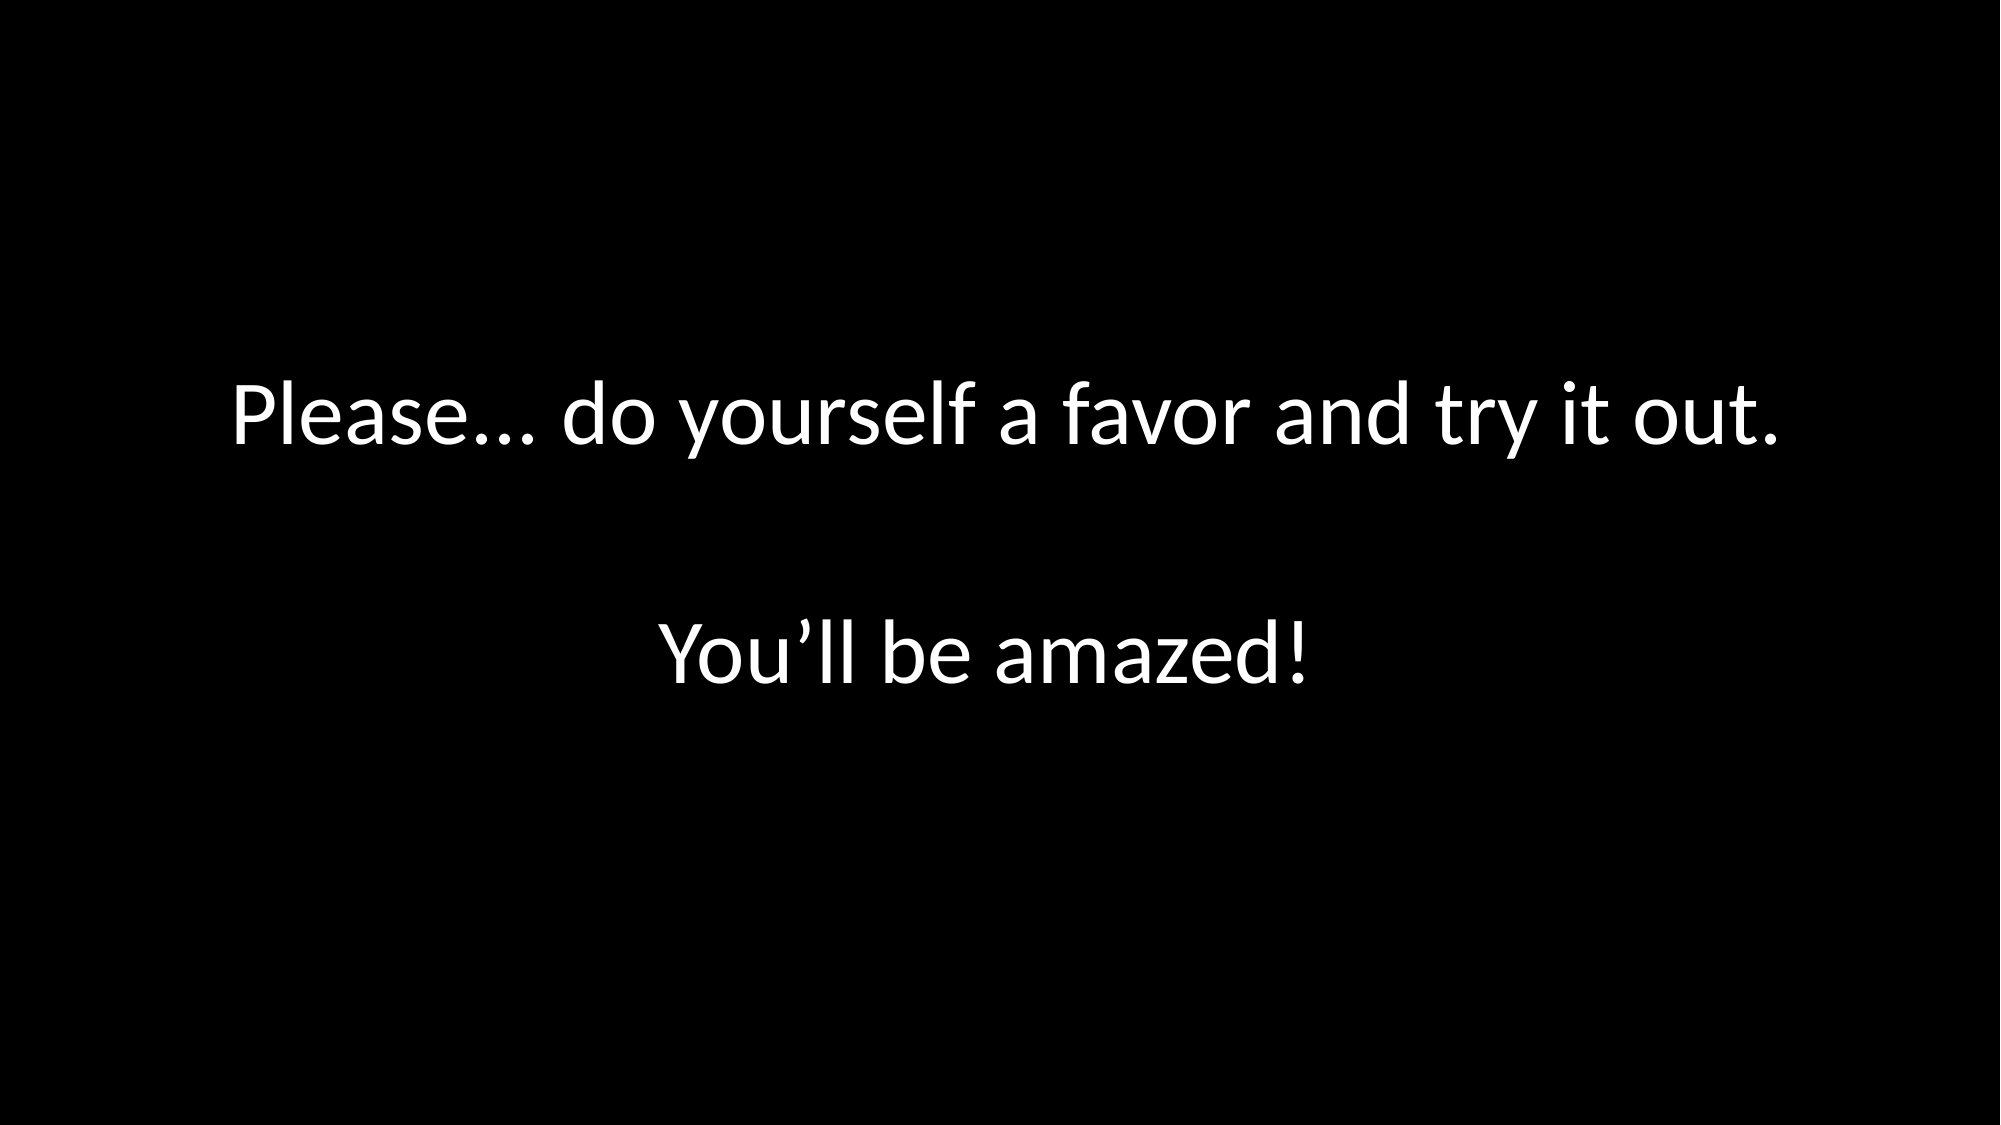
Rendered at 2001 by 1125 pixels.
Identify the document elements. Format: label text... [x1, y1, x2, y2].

list Please... do yourself a favor and try it out. You’ll be amazed! [144, 357, 1870, 645]
